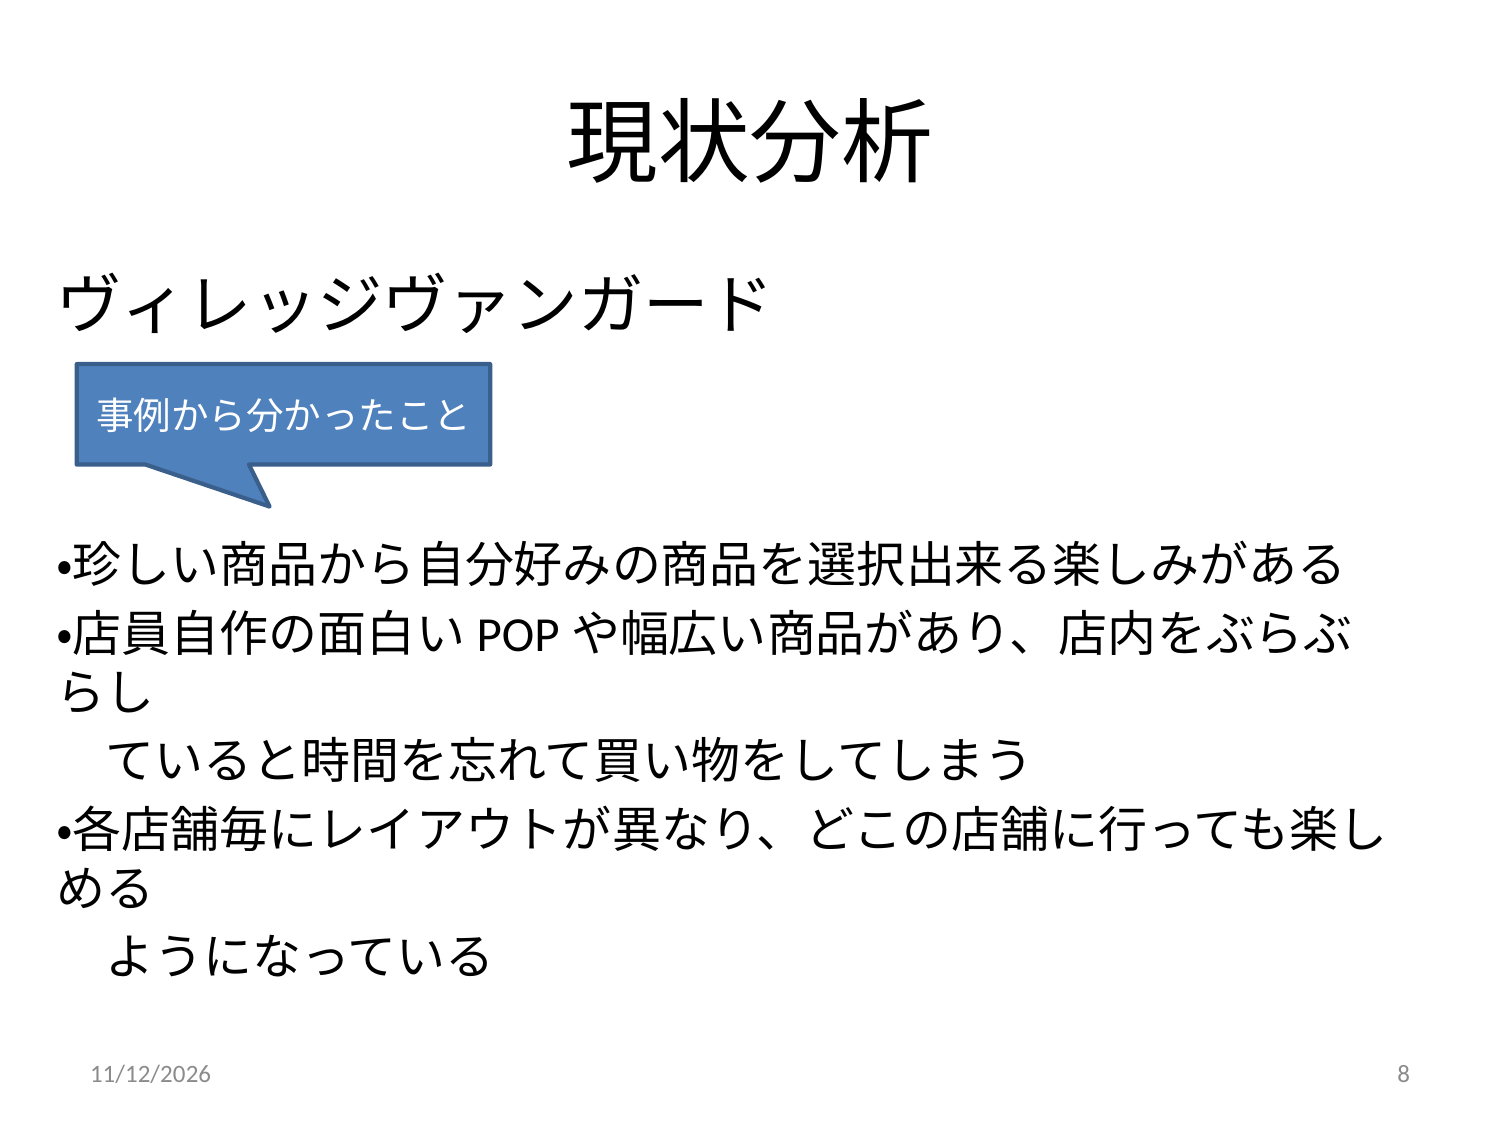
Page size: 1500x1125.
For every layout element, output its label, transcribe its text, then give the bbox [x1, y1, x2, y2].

text_box 事例から分かったこと [74, 361, 493, 509]
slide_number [75, 1042, 425, 1103]
title 現状分析 [75, 45, 1425, 233]
slide_number 8 [1074, 1042, 1425, 1103]
list ヴィレッジヴァンガード ・珍しい商品から自分好みの商品を選択出来る楽しみがある ・店員自作の面白いPOPや幅広い商品があり、店内をぶらぶらし ていると時間を忘れて買い物をしてしまう ・各店舗毎にレイアウトが異なり、どこの店舗に行っても楽しめる ようになっている [41, 255, 1415, 998]
